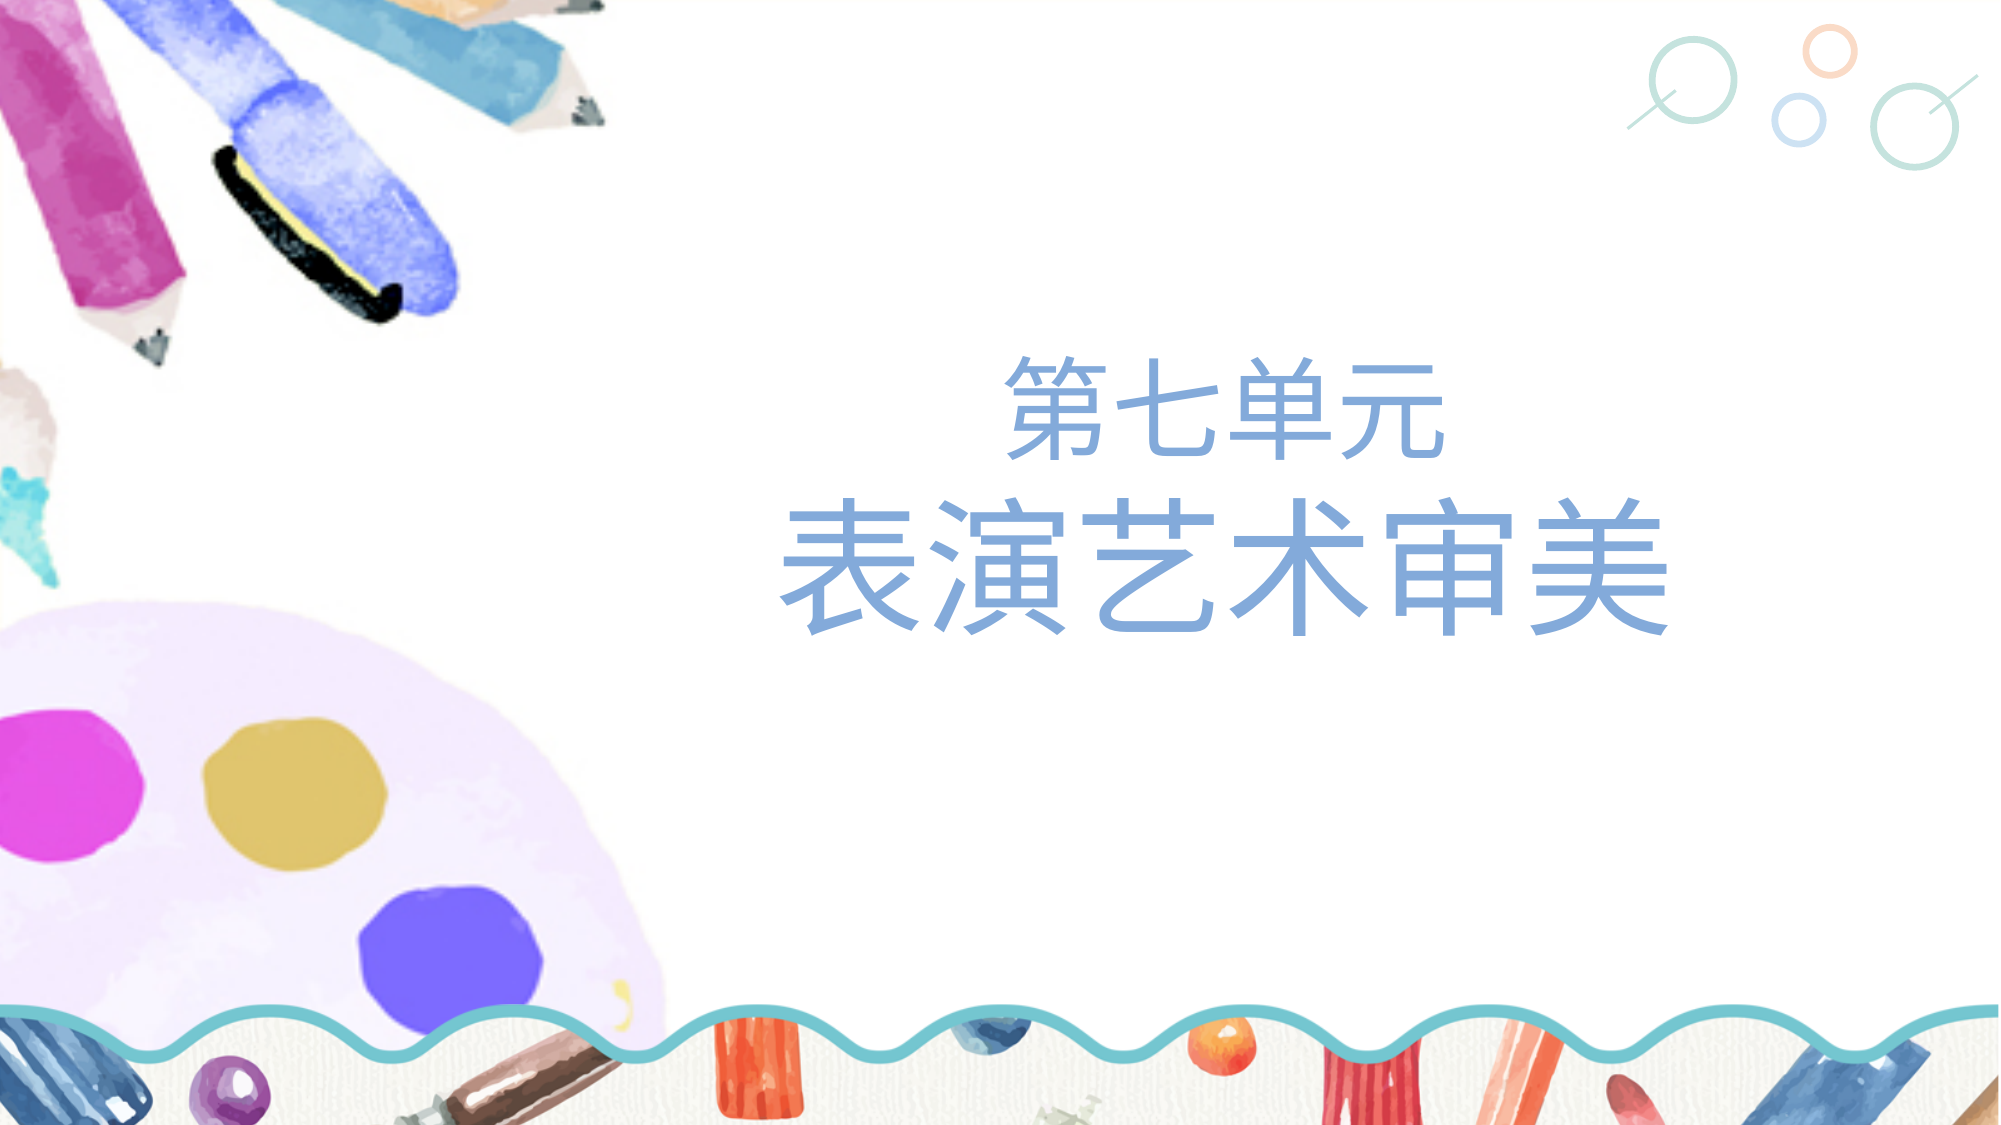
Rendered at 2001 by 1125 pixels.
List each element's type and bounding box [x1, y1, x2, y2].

text_box [1627, 25, 1978, 168]
picture [0, 0, 2000, 1125]
